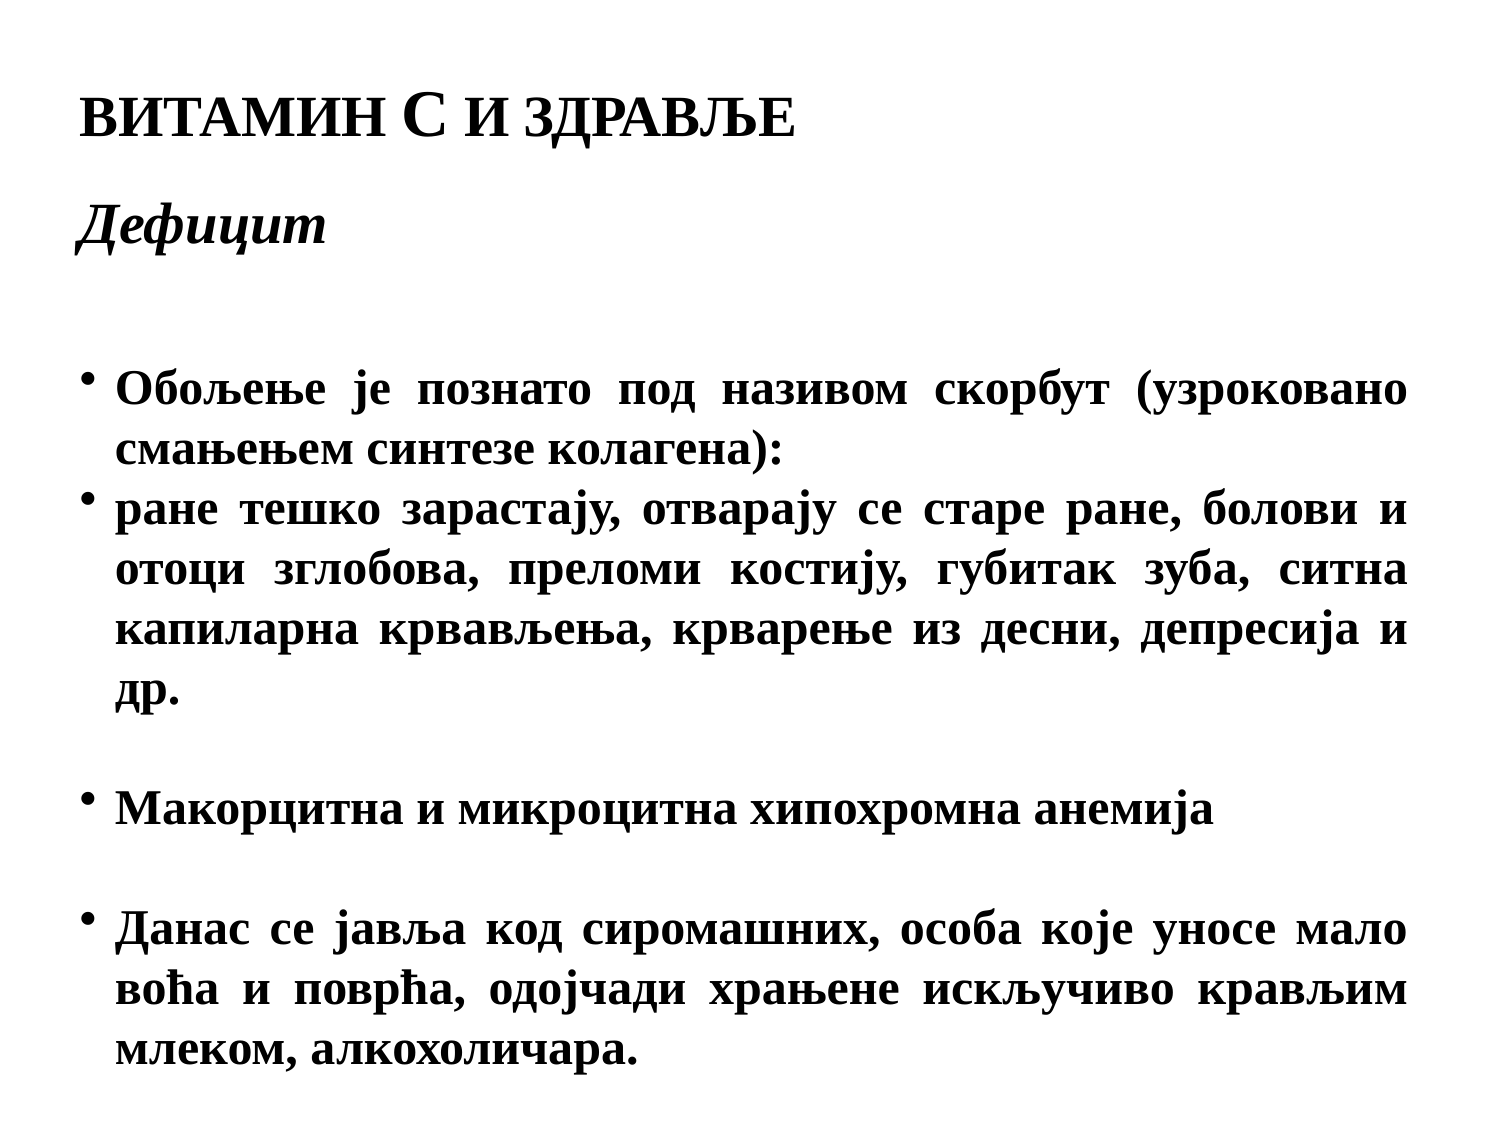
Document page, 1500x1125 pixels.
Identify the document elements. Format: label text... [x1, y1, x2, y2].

text_box ВИТАМИН C И ЗДРАВЉЕ Дефицит Обољење је познато под називом скорбут (узроковано смањењем синтезе колагена): ране тешко зарастају, отварају се старе ране, болови и отоци зглобова, преломи костију, губитак зуба, ситна капиларна крвављења, крварење из десни, депресија и др. Макорцитна и микроцитна хипохромна анемија Данас се јавља код сиромашних, особа које уносе мало воћа и поврћа, одојчади храњене искључиво крављим млеком, алкохоличара. [64, 62, 1423, 1125]
